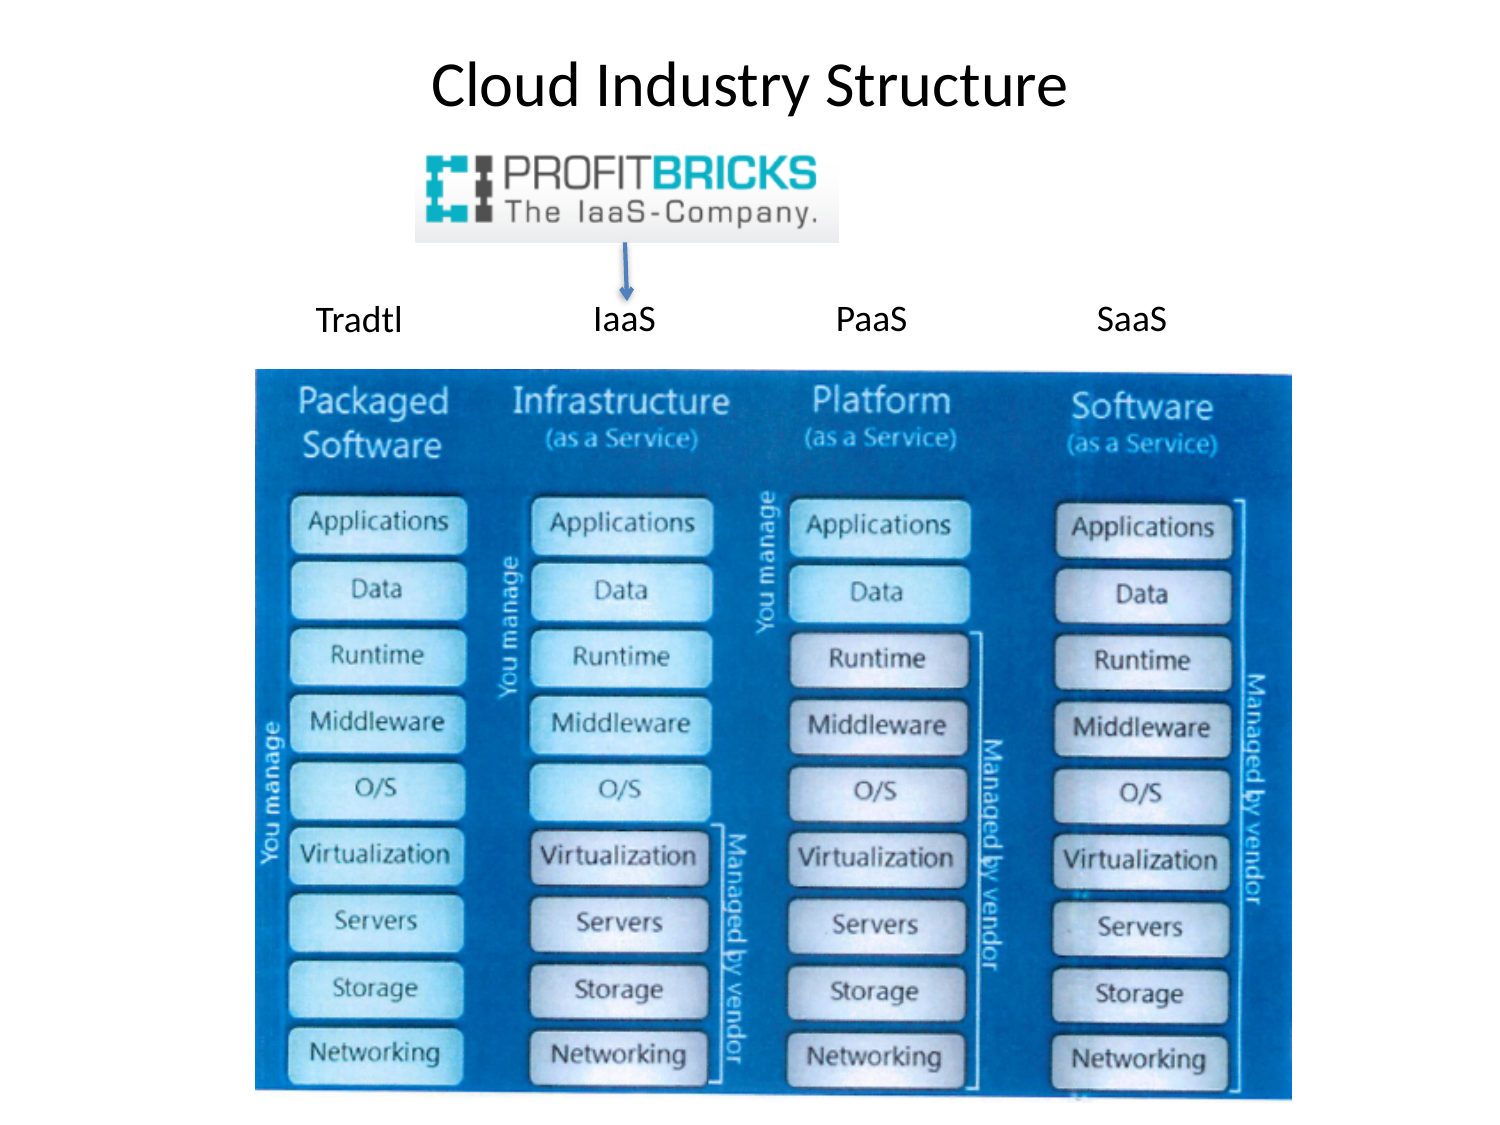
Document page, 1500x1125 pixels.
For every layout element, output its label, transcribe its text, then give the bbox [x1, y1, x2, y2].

text_box IaaS [578, 286, 687, 347]
text_box PaaS [820, 286, 930, 347]
picture [255, 369, 1292, 1103]
title Cloud Industry Structure [54, 34, 1446, 128]
text_box SaaS [1082, 286, 1191, 347]
picture [415, 139, 840, 243]
text_box Tradtl [300, 287, 445, 348]
